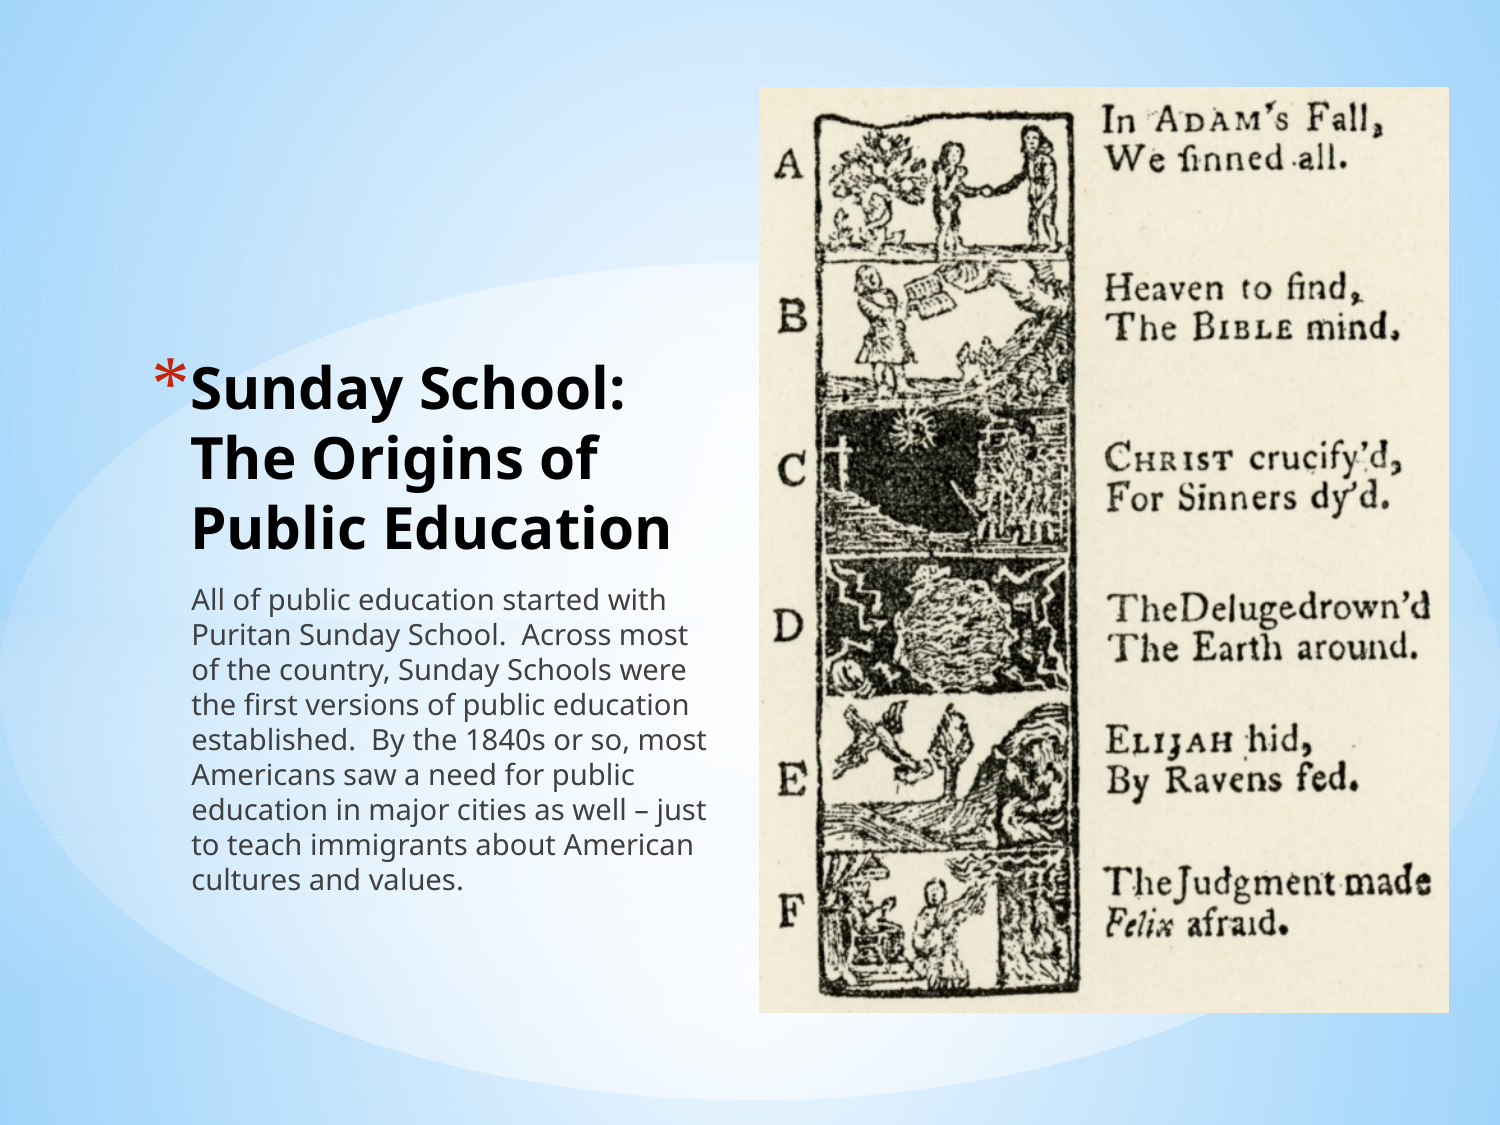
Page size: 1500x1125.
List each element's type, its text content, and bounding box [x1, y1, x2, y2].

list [759, 87, 1450, 1013]
list All of public education started with Puritan Sunday School. Across most of the country, Sunday Schools were the first versions of public education established. By the 1840s or so, most Americans saw a need for public education in major cities as well – just to teach immigrants about American cultures and values. [176, 573, 733, 925]
title Sunday School: The Origins of Public Education [137, 362, 735, 569]
